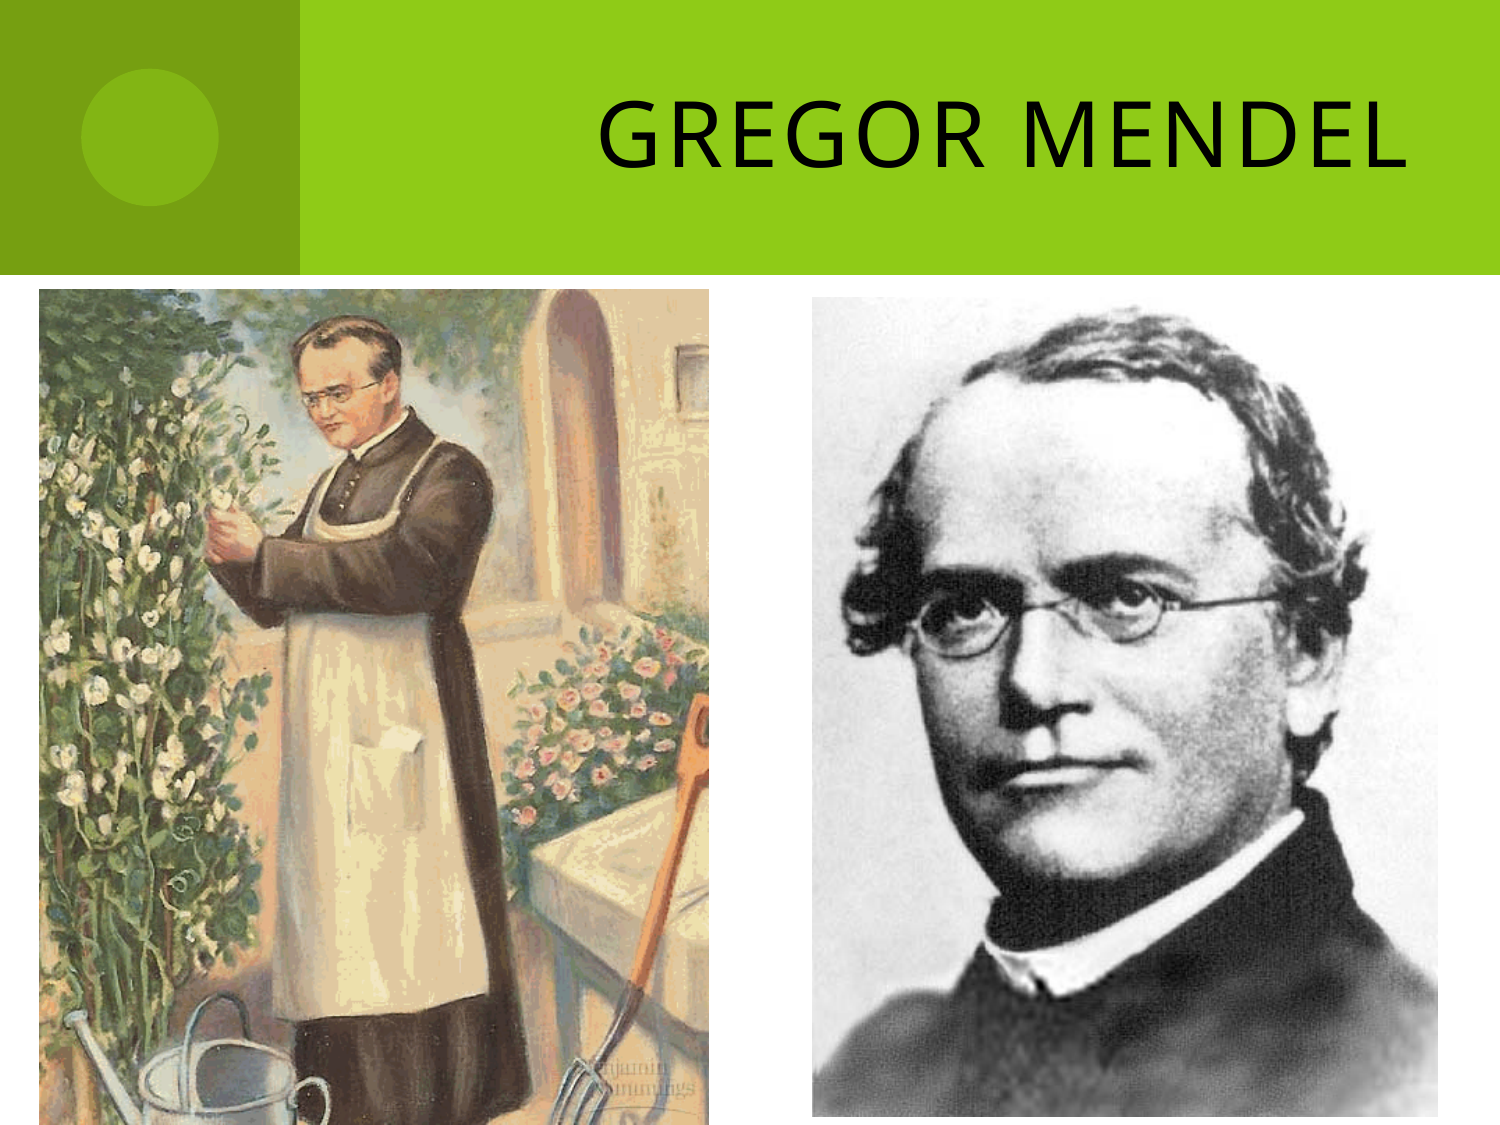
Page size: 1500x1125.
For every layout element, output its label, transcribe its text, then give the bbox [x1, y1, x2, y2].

picture [39, 288, 709, 1125]
title Gregor Mendel [399, 37, 1425, 225]
picture [812, 297, 1438, 1117]
